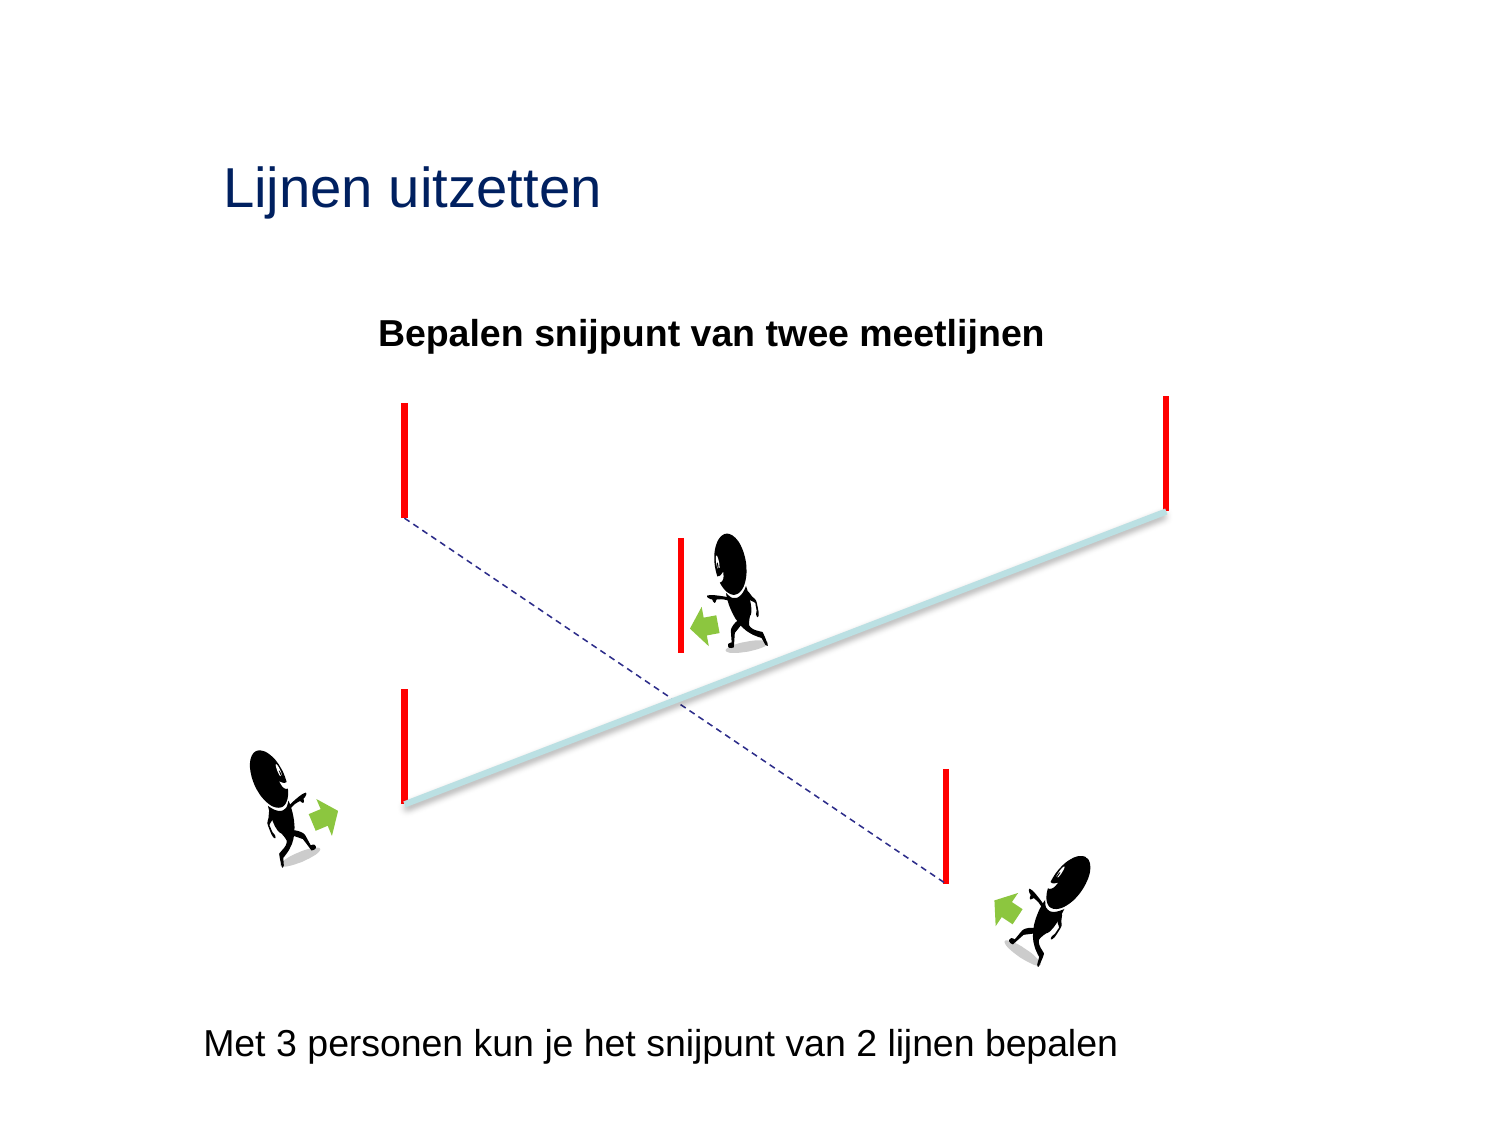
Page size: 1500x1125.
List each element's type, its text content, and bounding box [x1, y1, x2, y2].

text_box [404, 511, 1167, 805]
picture [1002, 838, 1078, 959]
text_box Met 3 personen kun je het snijpunt van 2 lijnen bepalen [188, 1011, 1134, 1072]
text_box Lijnen uitzetten [208, 144, 617, 227]
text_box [404, 812, 947, 885]
picture [256, 740, 331, 861]
text_box Bepalen snijpunt van twee meetlijnen [363, 301, 1061, 361]
picture [684, 535, 759, 656]
